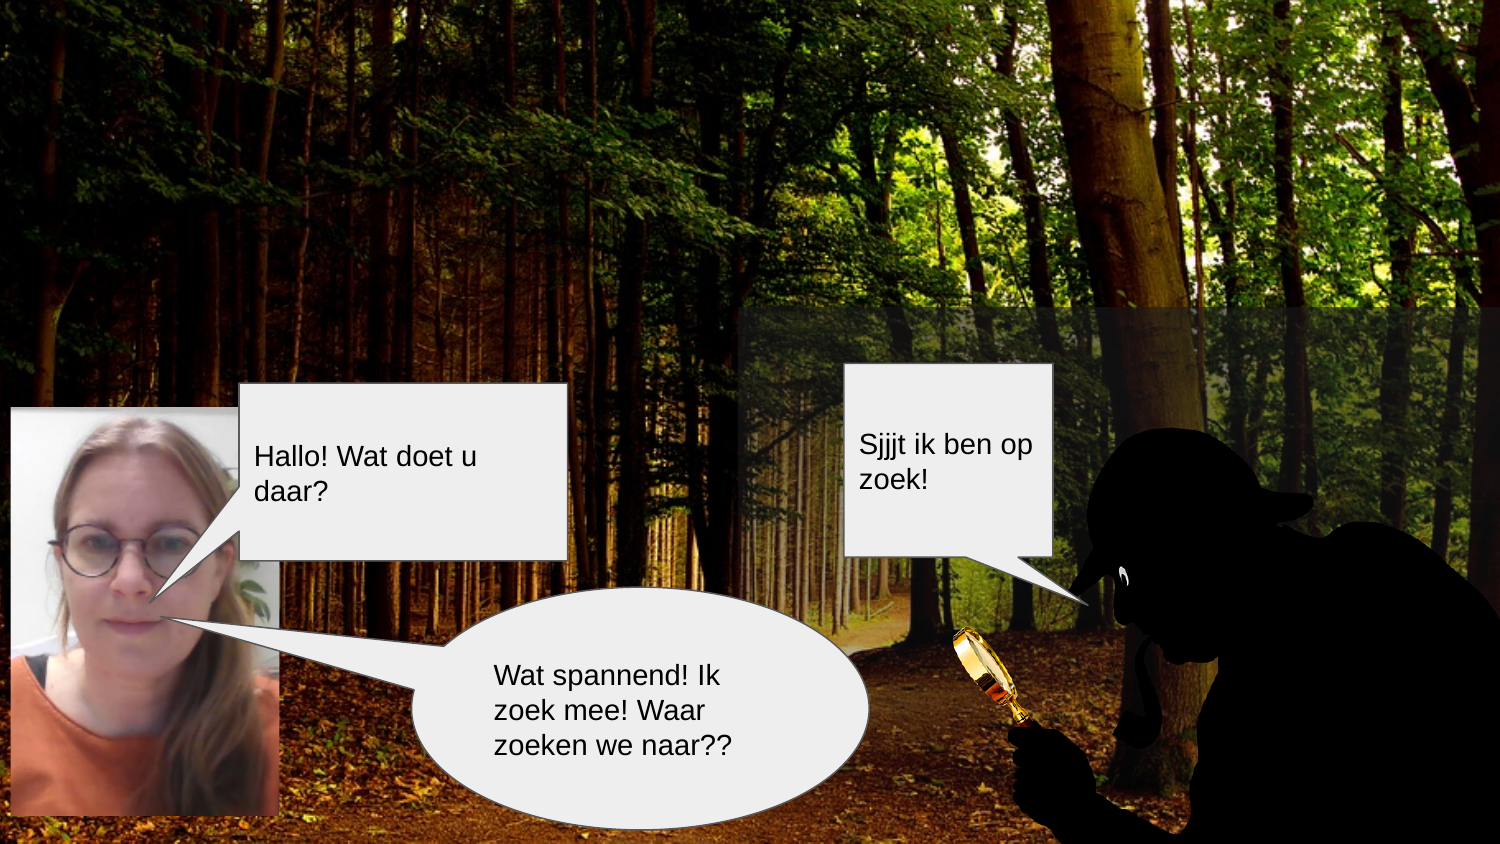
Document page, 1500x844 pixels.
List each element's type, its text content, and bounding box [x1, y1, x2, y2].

picture [0, 0, 1500, 844]
text_box [696, 383, 732, 449]
text_box Hallo! Wat doet u daar? [238, 383, 568, 561]
text_box Wat spannend! Ik zoek mee! Waar zoeken we naar?? [285, 587, 732, 830]
